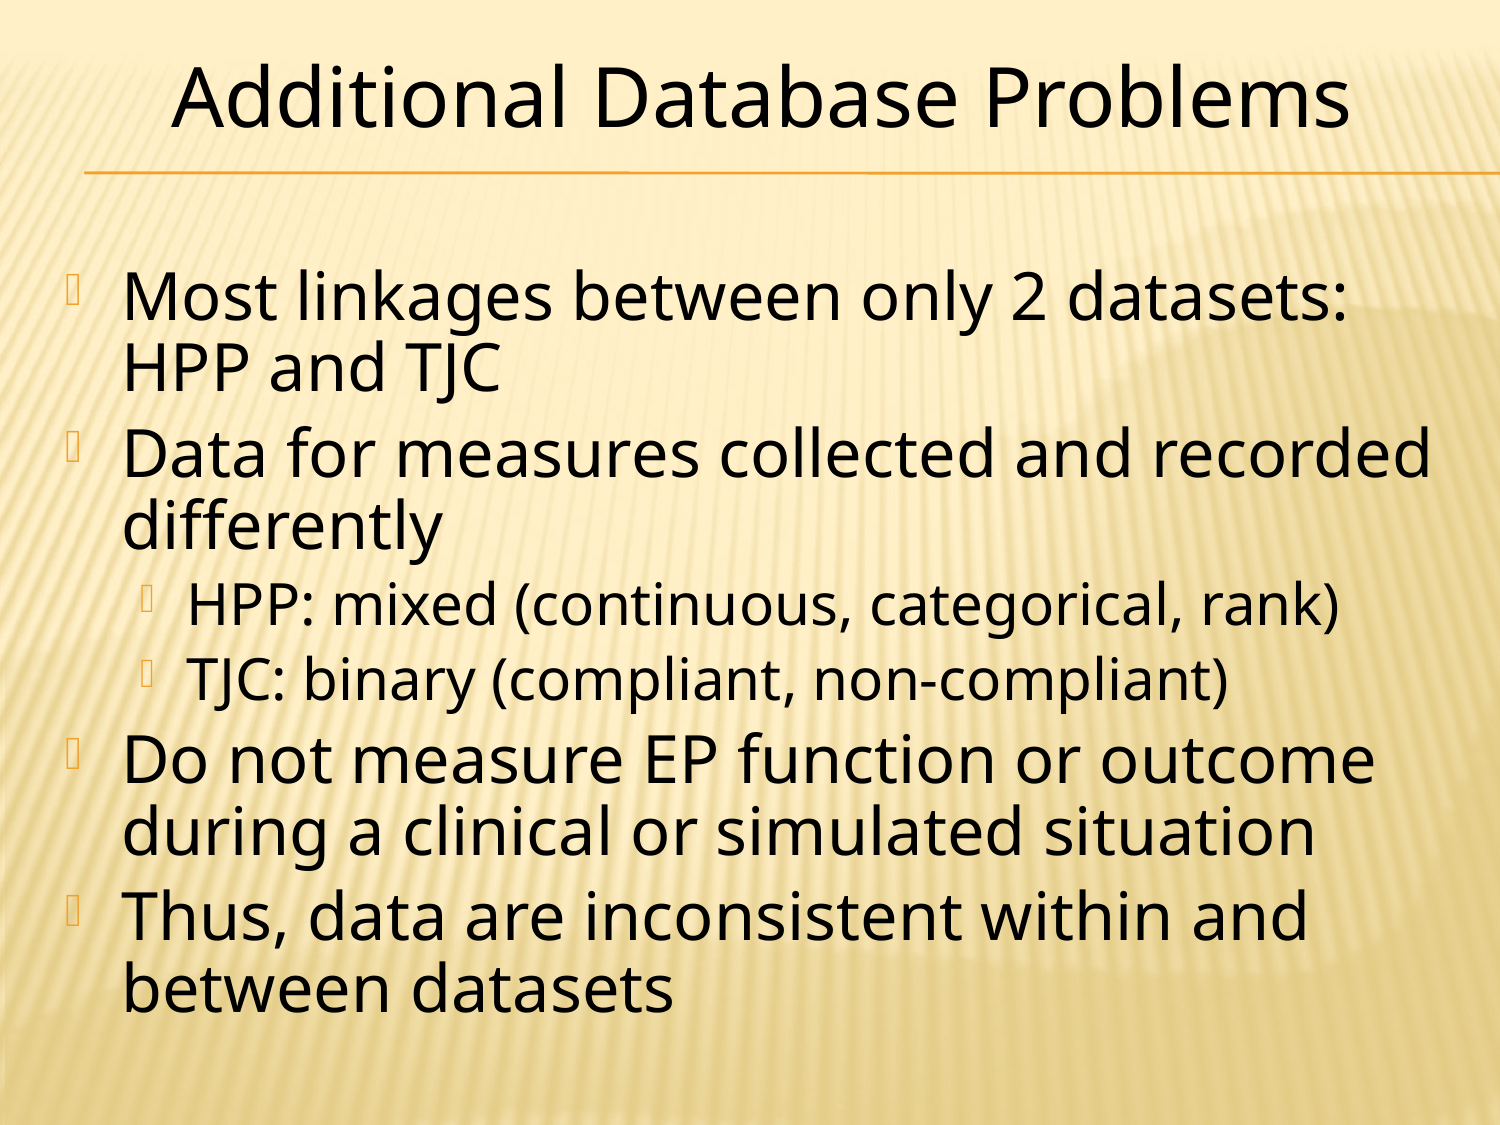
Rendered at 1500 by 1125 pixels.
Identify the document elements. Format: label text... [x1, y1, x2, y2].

title Additional Database Problems [50, 24, 1475, 163]
list Most linkages between only 2 datasets: HPP and TJC Data for measures collected and recorded differently HPP: mixed (continuous, categorical, rank) TJC: binary (compliant, non-compliant) Do not measure EP function or outcome during a clinical or simulated situation Thus, data are inconsistent within and between datasets [49, 254, 1476, 1088]
